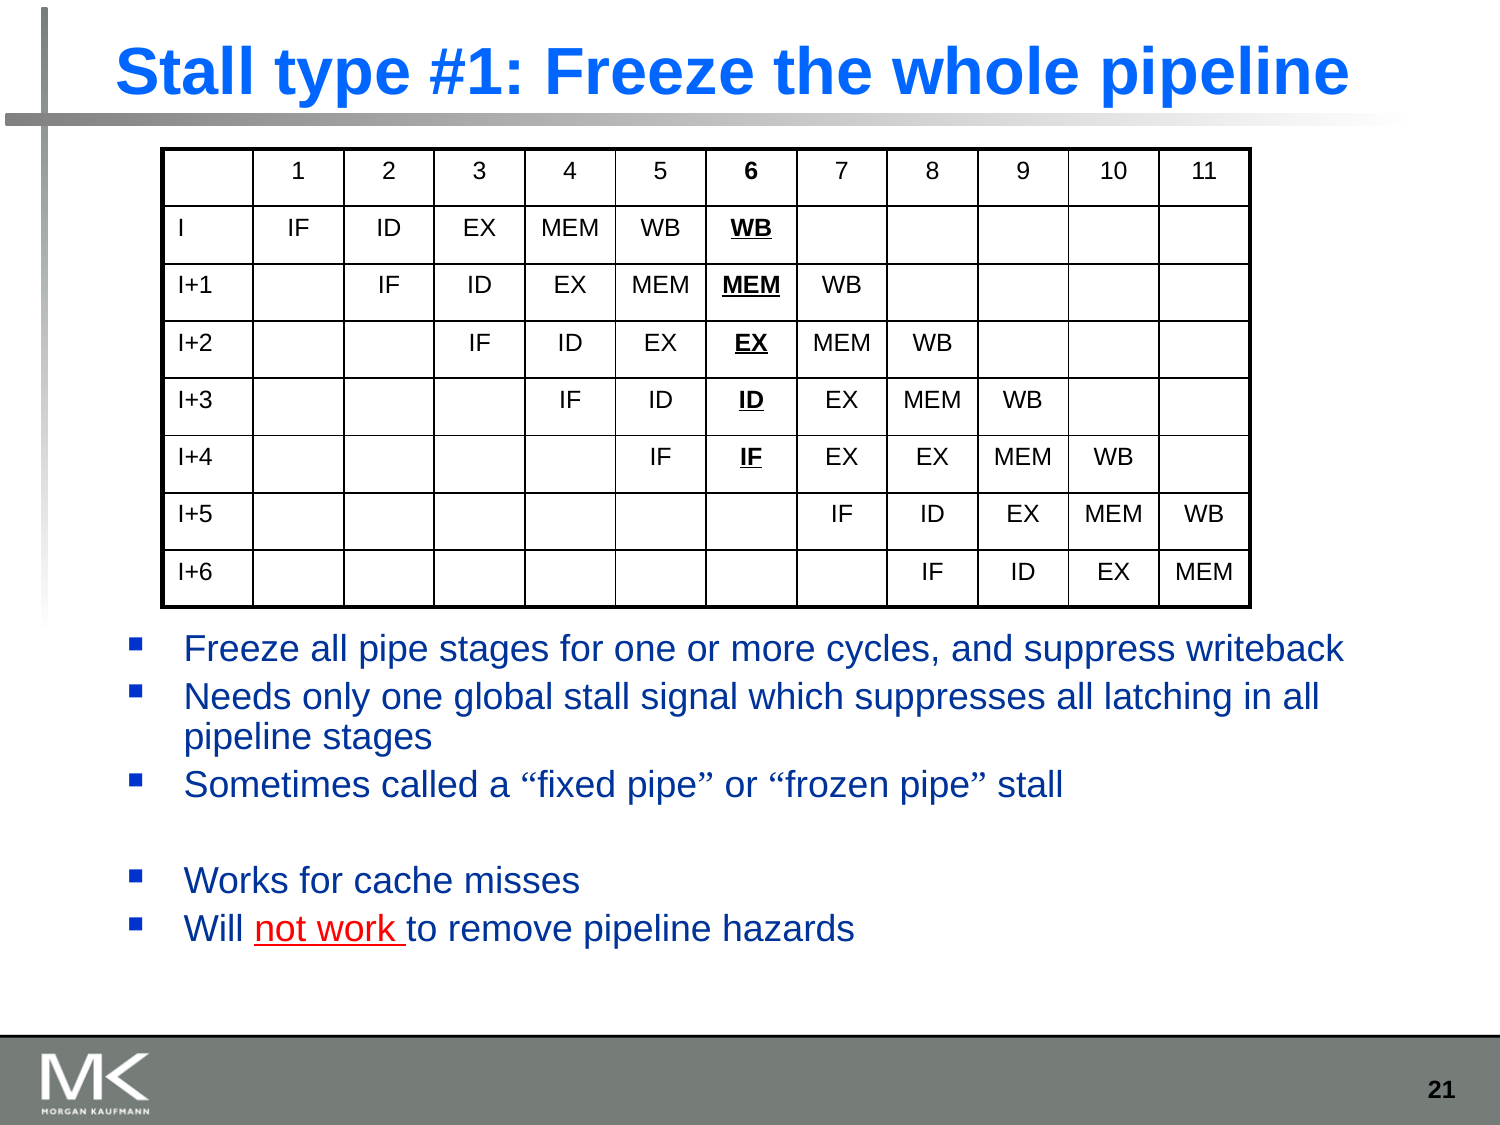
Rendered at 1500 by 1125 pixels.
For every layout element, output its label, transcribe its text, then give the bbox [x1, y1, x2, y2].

table_header 2 [345, 151, 433, 205]
table_cell [1069, 265, 1158, 320]
table_cell [345, 436, 433, 492]
table_cell [888, 265, 977, 320]
table_cell [254, 322, 343, 377]
table_cell I [165, 207, 252, 263]
table_header 7 [798, 151, 886, 205]
table_cell [254, 494, 343, 549]
table_cell MEM [1160, 551, 1248, 605]
table_cell [254, 551, 343, 605]
table_cell MEM [1069, 494, 1158, 549]
table_cell ID [345, 207, 433, 263]
table_cell ID [435, 265, 524, 320]
table_header 10 [1069, 151, 1158, 205]
list Freeze all pipe stages for one or more cycles, and suppress writeback Needs only one global stall signal which suppresses all latching in all pipeline stages Sometimes called a “fixed pipe” or “frozen pipe” stall Works for cache misses Will not work to remove pipeline hazards [111, 160, 1470, 1000]
table_header 11 [1160, 151, 1248, 205]
table_cell MEM [888, 379, 977, 435]
table_cell WB [979, 379, 1068, 435]
table_cell EX [798, 436, 886, 492]
table_cell [798, 207, 886, 263]
table_cell [707, 551, 796, 605]
table_cell ID [526, 322, 615, 377]
table_cell MEM [707, 265, 796, 320]
table_cell [435, 379, 524, 435]
table_cell MEM [526, 207, 615, 263]
table_cell I+4 [165, 436, 252, 492]
table_cell I+1 [165, 265, 252, 320]
table_cell [1160, 265, 1248, 320]
table_header 1 [254, 151, 343, 205]
table_cell [345, 494, 433, 549]
table_cell [1160, 207, 1248, 263]
table_cell [616, 494, 705, 549]
table_cell [1069, 379, 1158, 435]
table_cell [345, 379, 433, 435]
table_cell [435, 494, 524, 549]
table_cell ID [616, 379, 705, 435]
table_cell EX [798, 379, 886, 435]
table_cell I+5 [165, 494, 252, 549]
table_cell ID [707, 379, 796, 435]
table_cell [435, 551, 524, 605]
table_cell [1160, 436, 1248, 492]
table_cell [1069, 322, 1158, 377]
table_cell EX [888, 436, 977, 492]
table_cell [254, 265, 343, 320]
table_cell ID [979, 551, 1068, 605]
table_cell [979, 265, 1068, 320]
table_cell [526, 436, 615, 492]
table_cell [254, 436, 343, 492]
table_cell WB [1160, 494, 1248, 549]
table_cell IF [526, 379, 615, 435]
table_cell EX [616, 322, 705, 377]
table_cell [526, 494, 615, 549]
table_cell [798, 551, 886, 605]
table_cell EX [1069, 551, 1158, 605]
table_cell I+2 [165, 322, 252, 377]
table_cell EX [707, 322, 796, 377]
table_cell IF [888, 551, 977, 605]
table_header 8 [888, 151, 977, 205]
table_header 4 [526, 151, 615, 205]
table_header 5 [616, 151, 705, 205]
table_cell IF [435, 322, 524, 377]
table_cell ID [888, 494, 977, 549]
table_cell [345, 322, 433, 377]
table_cell [707, 494, 796, 549]
table_cell IF [798, 494, 886, 549]
table_cell [1160, 322, 1248, 377]
table_cell EX [435, 207, 524, 263]
table_cell IF [254, 207, 343, 263]
table_cell [526, 551, 615, 605]
table_cell WB [1069, 436, 1158, 492]
table_header 6 [707, 151, 796, 205]
table_header 3 [435, 151, 524, 205]
table_cell [345, 551, 433, 605]
table_cell WB [707, 207, 796, 263]
table_header [165, 151, 252, 205]
picture [29, 1046, 160, 1123]
table_cell MEM [798, 322, 886, 377]
table_cell [616, 551, 705, 605]
table_cell EX [526, 265, 615, 320]
table_cell [888, 207, 977, 263]
table_cell WB [888, 322, 977, 377]
table_cell [979, 207, 1068, 263]
table_cell MEM [616, 265, 705, 320]
table_cell I+3 [165, 379, 252, 435]
table_cell [1069, 207, 1158, 263]
table_cell I+6 [165, 551, 252, 605]
table_cell MEM [979, 436, 1068, 492]
table_cell WB [616, 207, 705, 263]
table_cell IF [616, 436, 705, 492]
table_cell WB [798, 265, 886, 320]
table_cell [435, 436, 524, 492]
table_cell [254, 379, 343, 435]
table_header 9 [979, 151, 1068, 205]
table_cell [979, 322, 1068, 377]
table_cell EX [979, 494, 1068, 549]
table_cell [1160, 379, 1248, 435]
table_cell IF [707, 436, 796, 492]
table_cell IF [345, 265, 433, 320]
title Stall type #1: Freeze the whole pipeline [100, 18, 1460, 116]
